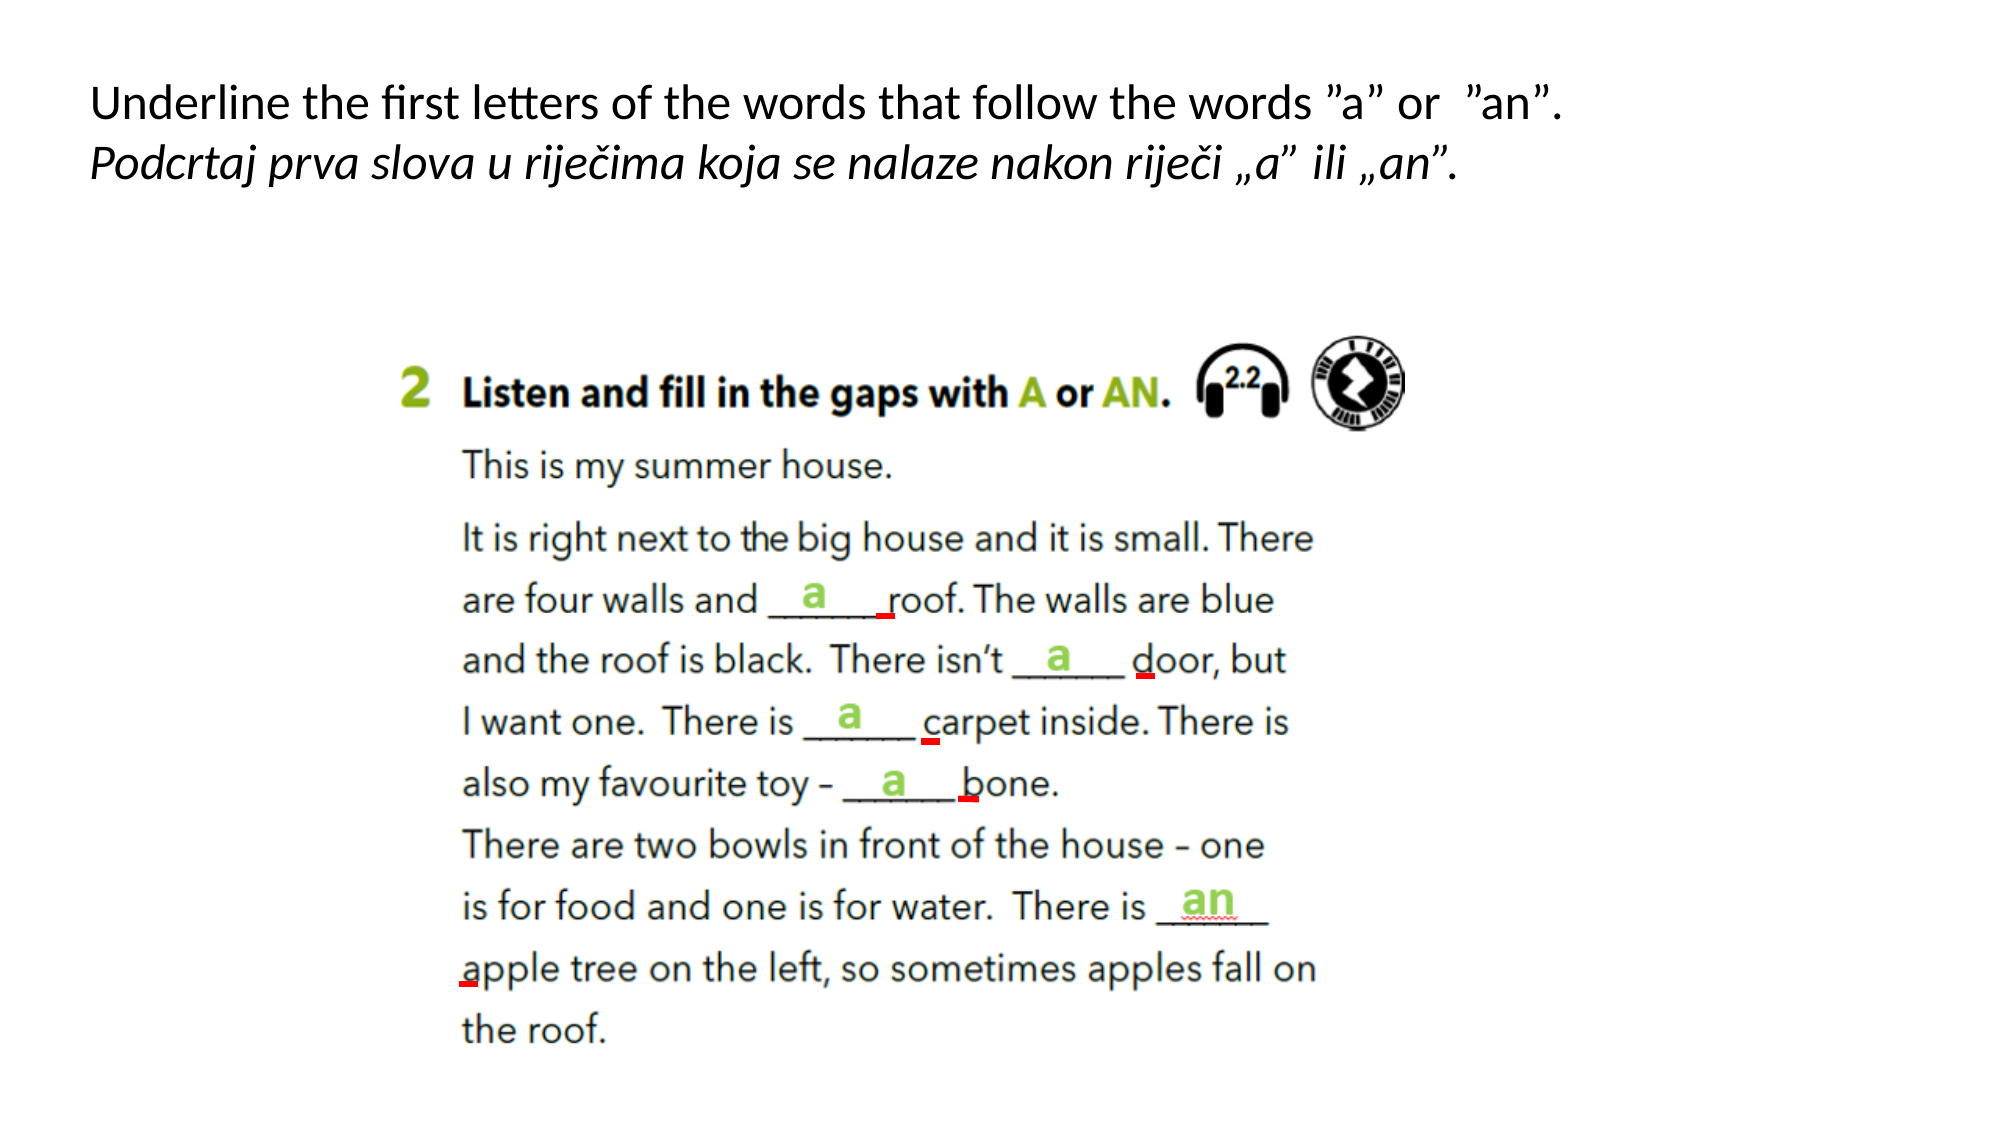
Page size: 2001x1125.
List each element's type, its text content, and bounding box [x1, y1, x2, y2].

picture [386, 333, 1405, 1048]
text_box Underline the first letters of the words that follow the words ”a” or ”an”. Podcrtaj prva slova u riječima koja se nalaze nakon riječi „a” ili „an”. [74, 61, 1842, 197]
